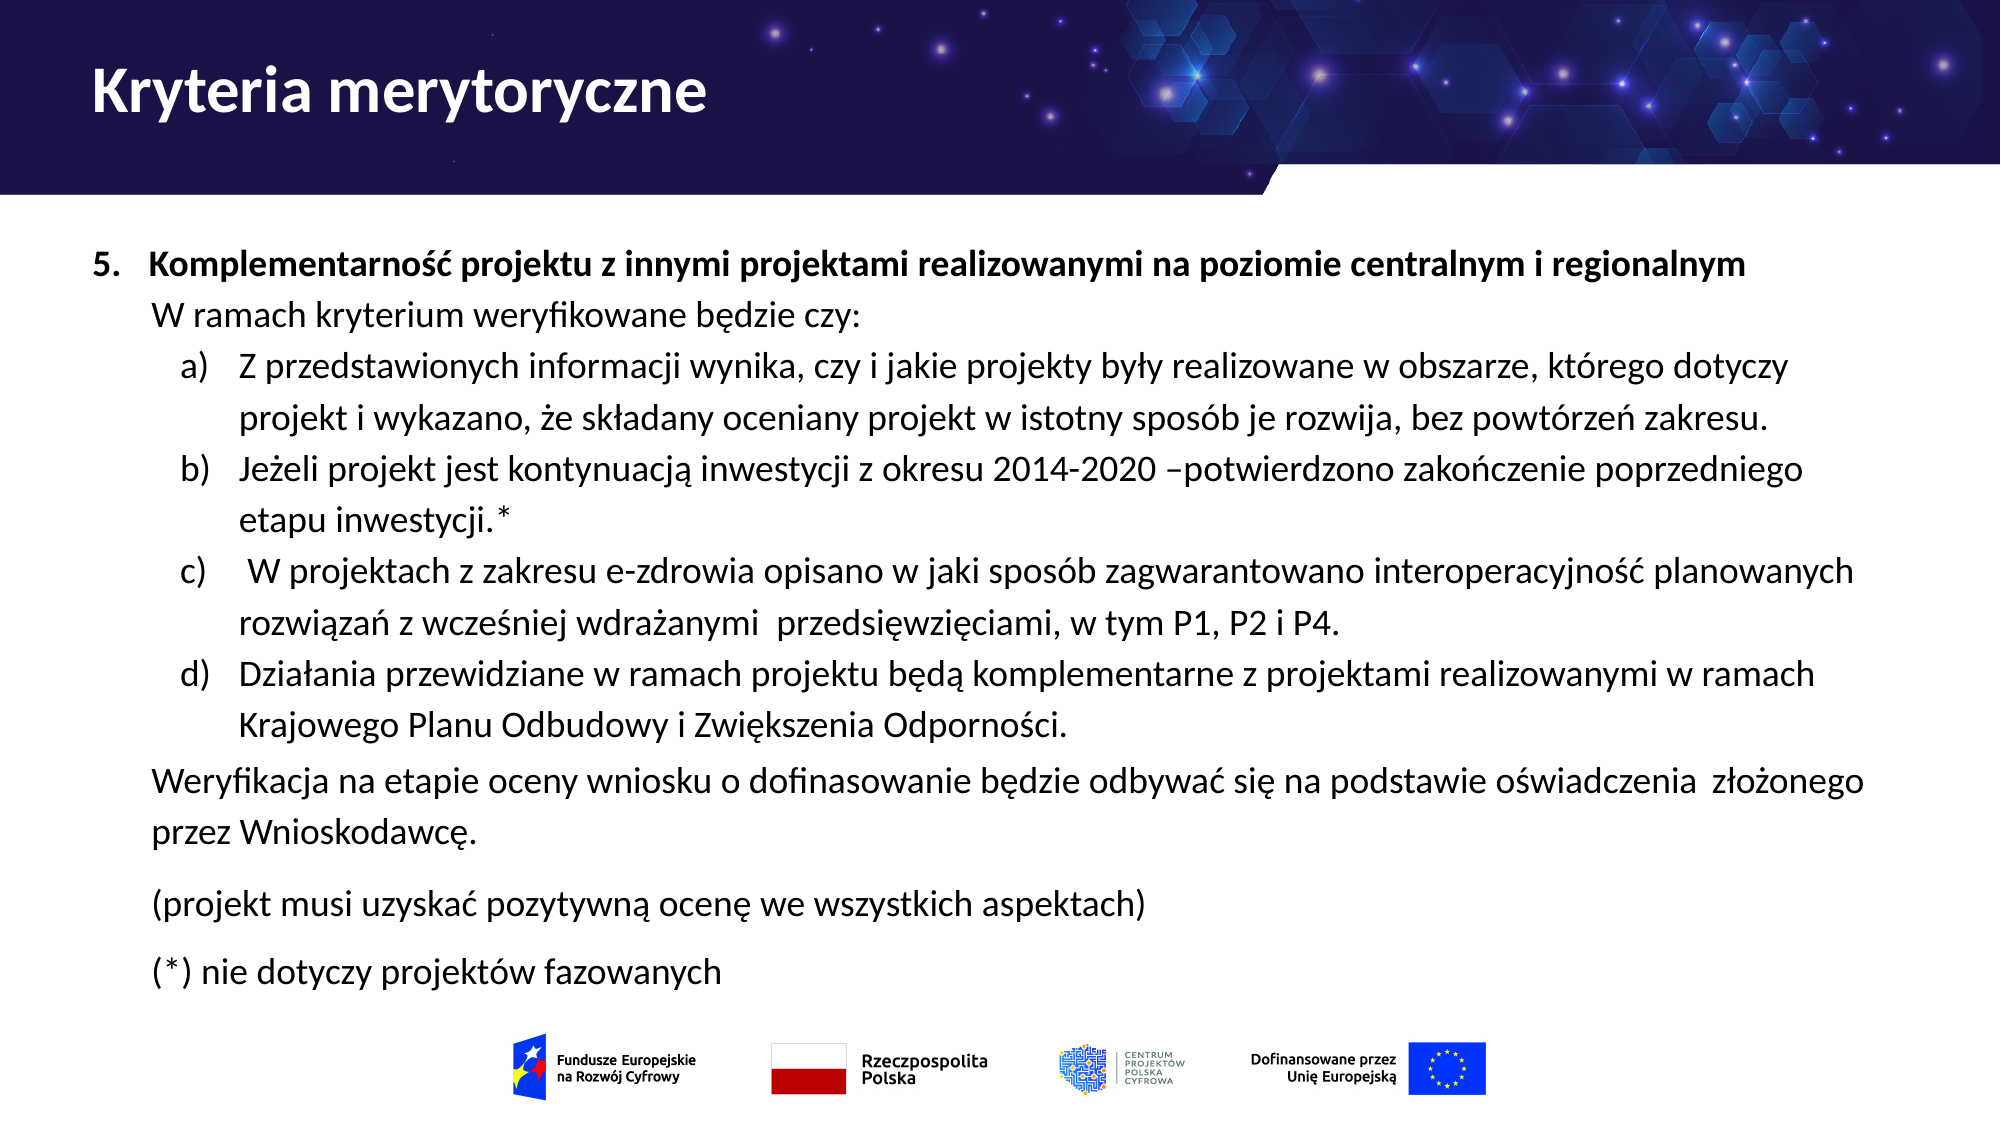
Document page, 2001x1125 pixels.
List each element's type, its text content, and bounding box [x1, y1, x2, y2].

list Komplementarność projektu z innymi projektami realizowanymi na poziomie centralnym i regionalnym W ramach kryterium weryfikowane będzie czy: Z przedstawionych informacji wynika, czy i jakie projekty były realizowane w obszarze, którego dotyczy projekt i wykazano, że składany oceniany projekt w istotny sposób je rozwija, bez powtórzeń zakresu. Jeżeli projekt jest kontynuacją inwestycji z okresu 2014-2020 –potwierdzono zakończenie poprzedniego etapu inwestycji.* W projektach z zakresu e-zdrowia opisano w jaki sposób zagwarantowano interoperacyjność planowanych rozwiązań z wcześniej wdrażanymi przedsięwzięciami, w tym P1, P2 i P4. Działania przewidziane w ramach projektu będą komplementarne z projektami realizowanymi w ramach Krajowego Planu Odbudowy i Zwiększenia Odporności. Weryfikacja na etapie oceny wniosku o dofinasowanie będzie odbywać się na podstawie oświadczenia złożonego przez Wnioskodawcę. (projekt musi uzyskać pozytywną ocenę we wszystkich aspektach) (*) nie dotyczy projektów fazowanych [77, 225, 1904, 900]
picture [0, 0, 2000, 195]
picture [491, 1011, 1509, 1122]
title Kryteria merytoryczne [77, 46, 1863, 136]
